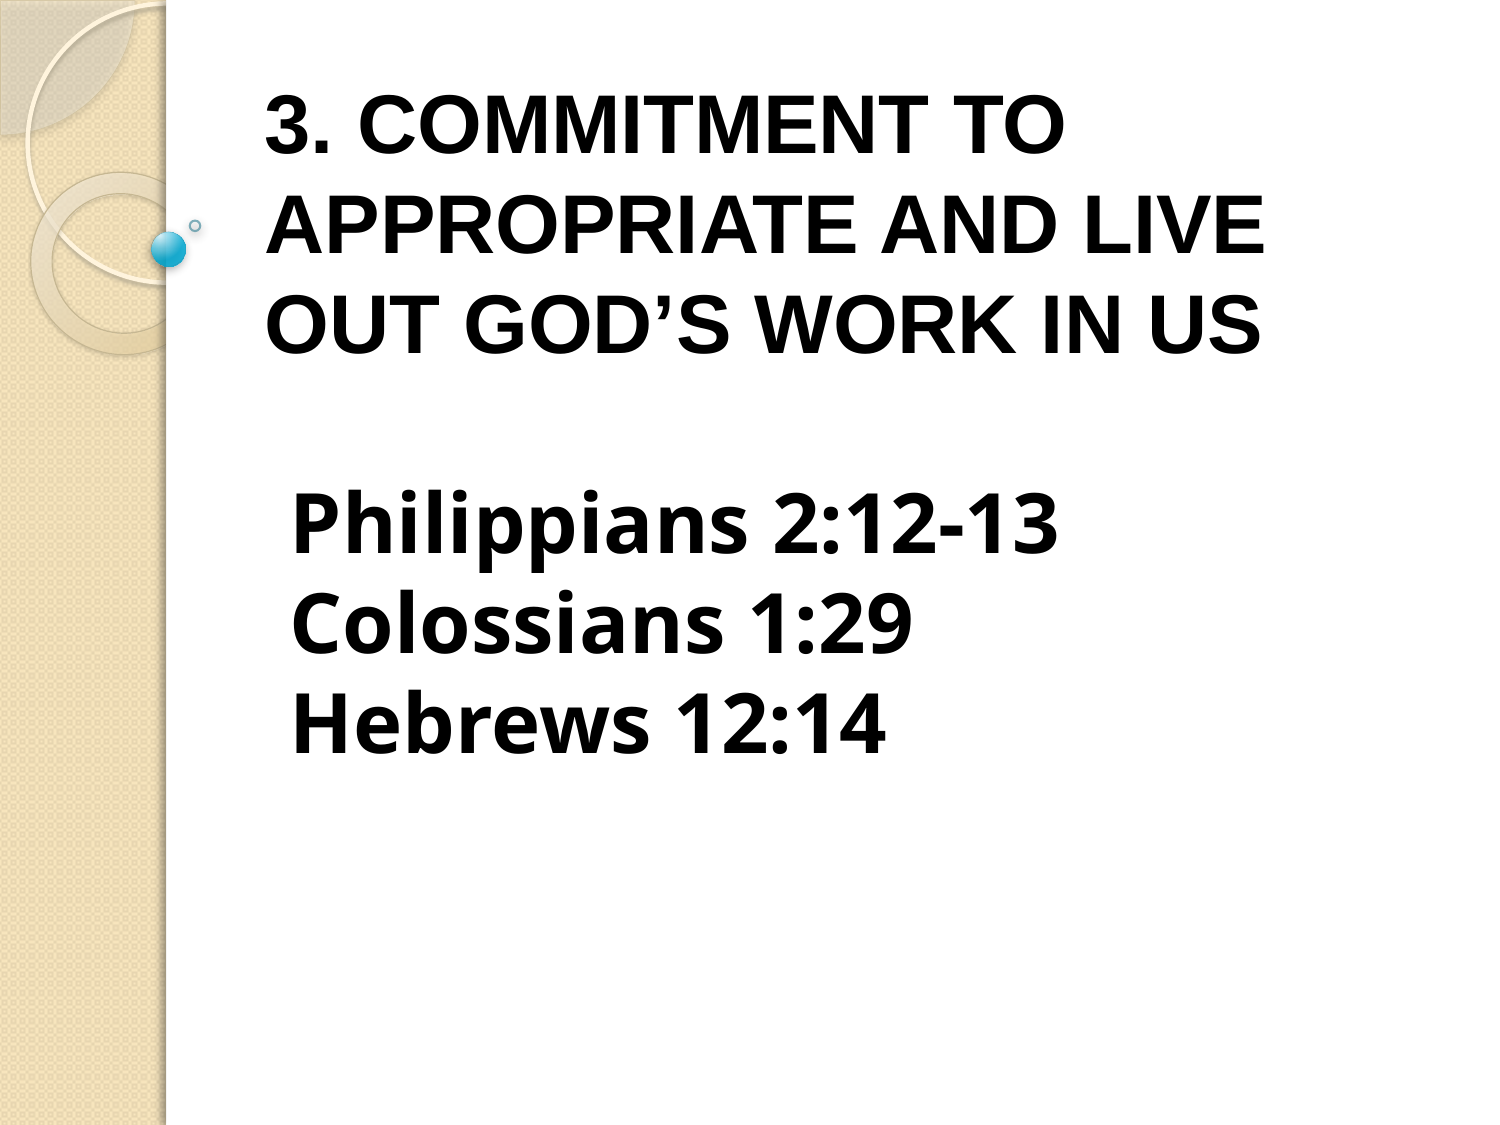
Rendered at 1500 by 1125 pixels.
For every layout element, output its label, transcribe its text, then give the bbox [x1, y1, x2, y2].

text_box Philippians 2:12-13 Colossians 1:29 Hebrews 12:14 [275, 462, 1150, 778]
text_box 3. COMMITMENT TO APPROPRIATE AND LIVE OUT GOD’S WORK IN US [249, 62, 1400, 378]
